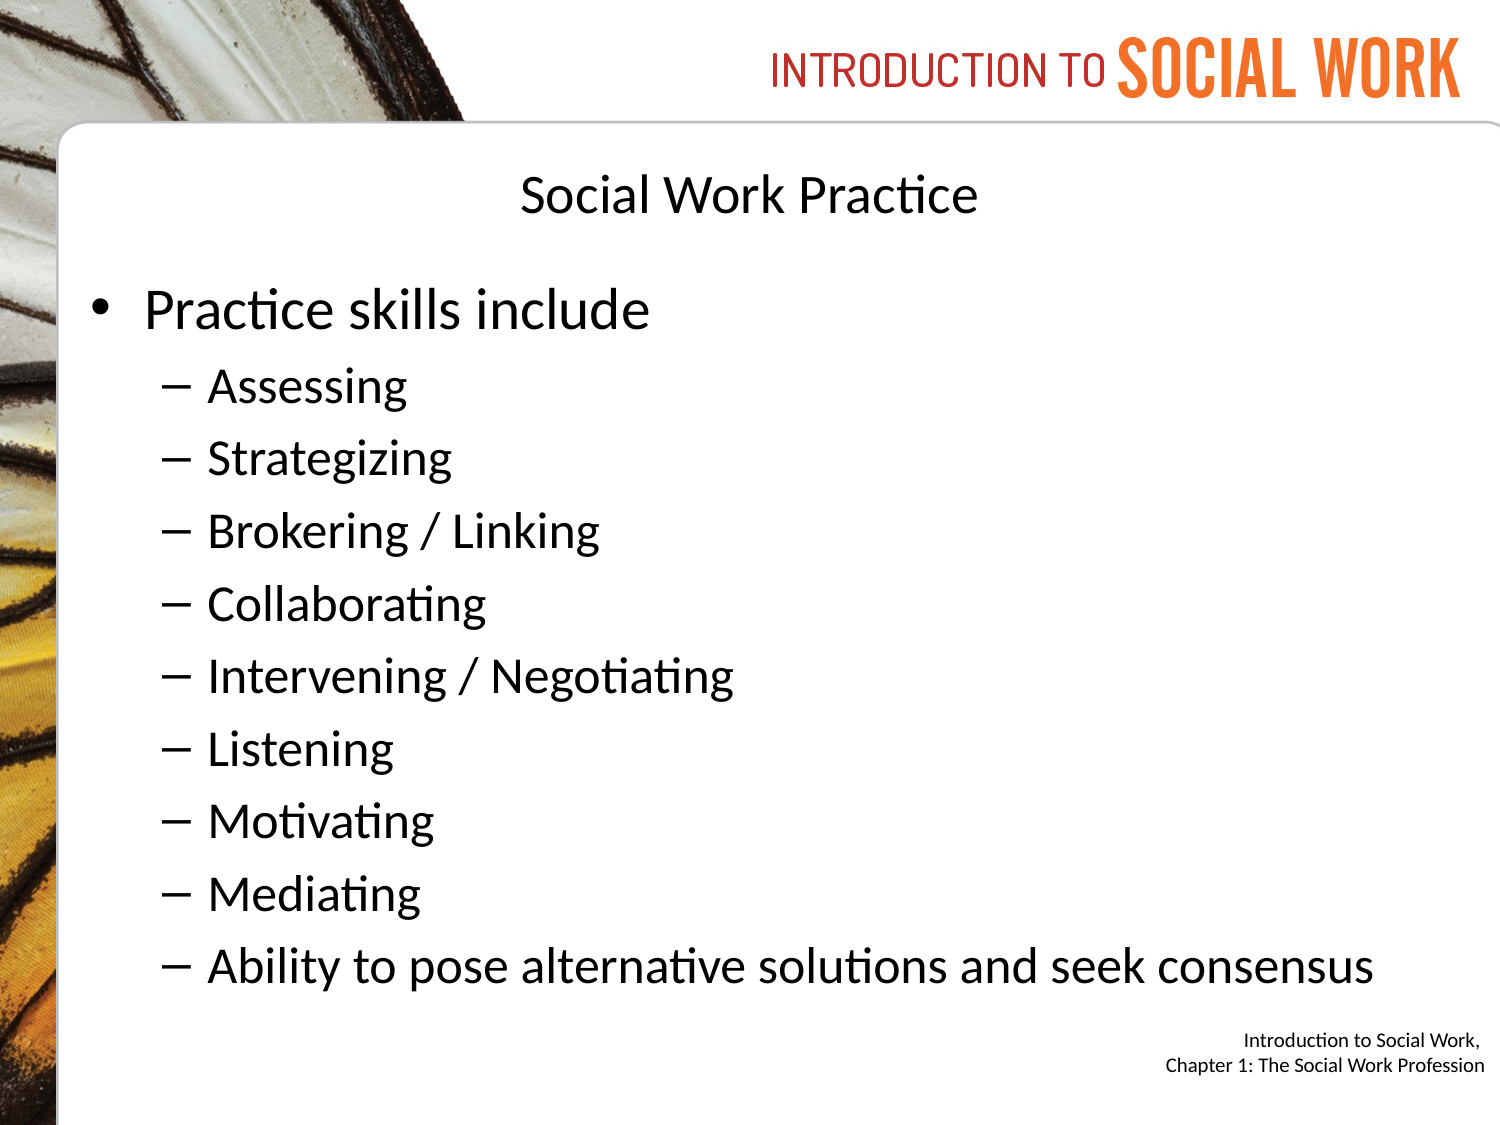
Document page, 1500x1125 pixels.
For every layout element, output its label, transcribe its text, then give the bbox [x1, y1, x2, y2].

list Practice skills include Assessing Strategizing Brokering / Linking Collaborating Intervening / Negotiating Listening Motivating Mediating Ability to pose alternative solutions and seek consensus [75, 262, 1425, 1005]
picture [0, 0, 1500, 1125]
text_box Introduction to Social Work, Chapter 1: The Social Work Profession [749, 1018, 1500, 1084]
title Social Work Practice [75, 149, 1425, 233]
